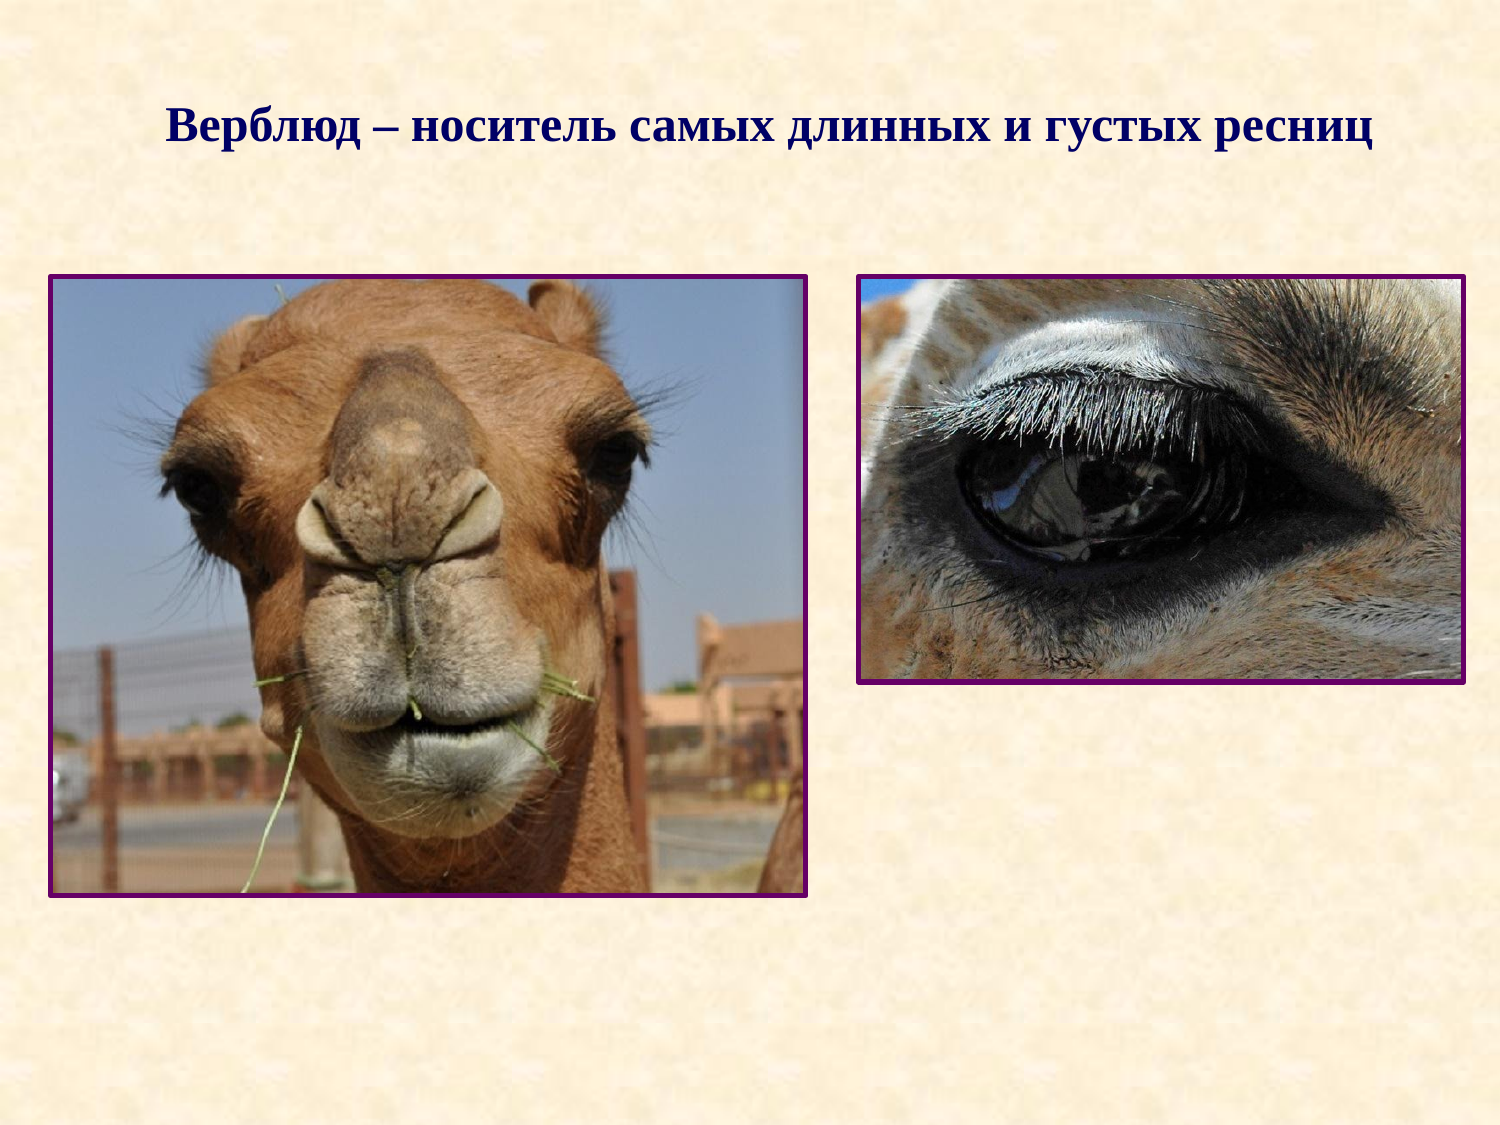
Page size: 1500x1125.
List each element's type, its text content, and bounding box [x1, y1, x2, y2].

text_box Верблюд – носитель самых длинных и густых ресниц [76, 54, 1424, 160]
picture [0, 0, 1500, 1125]
